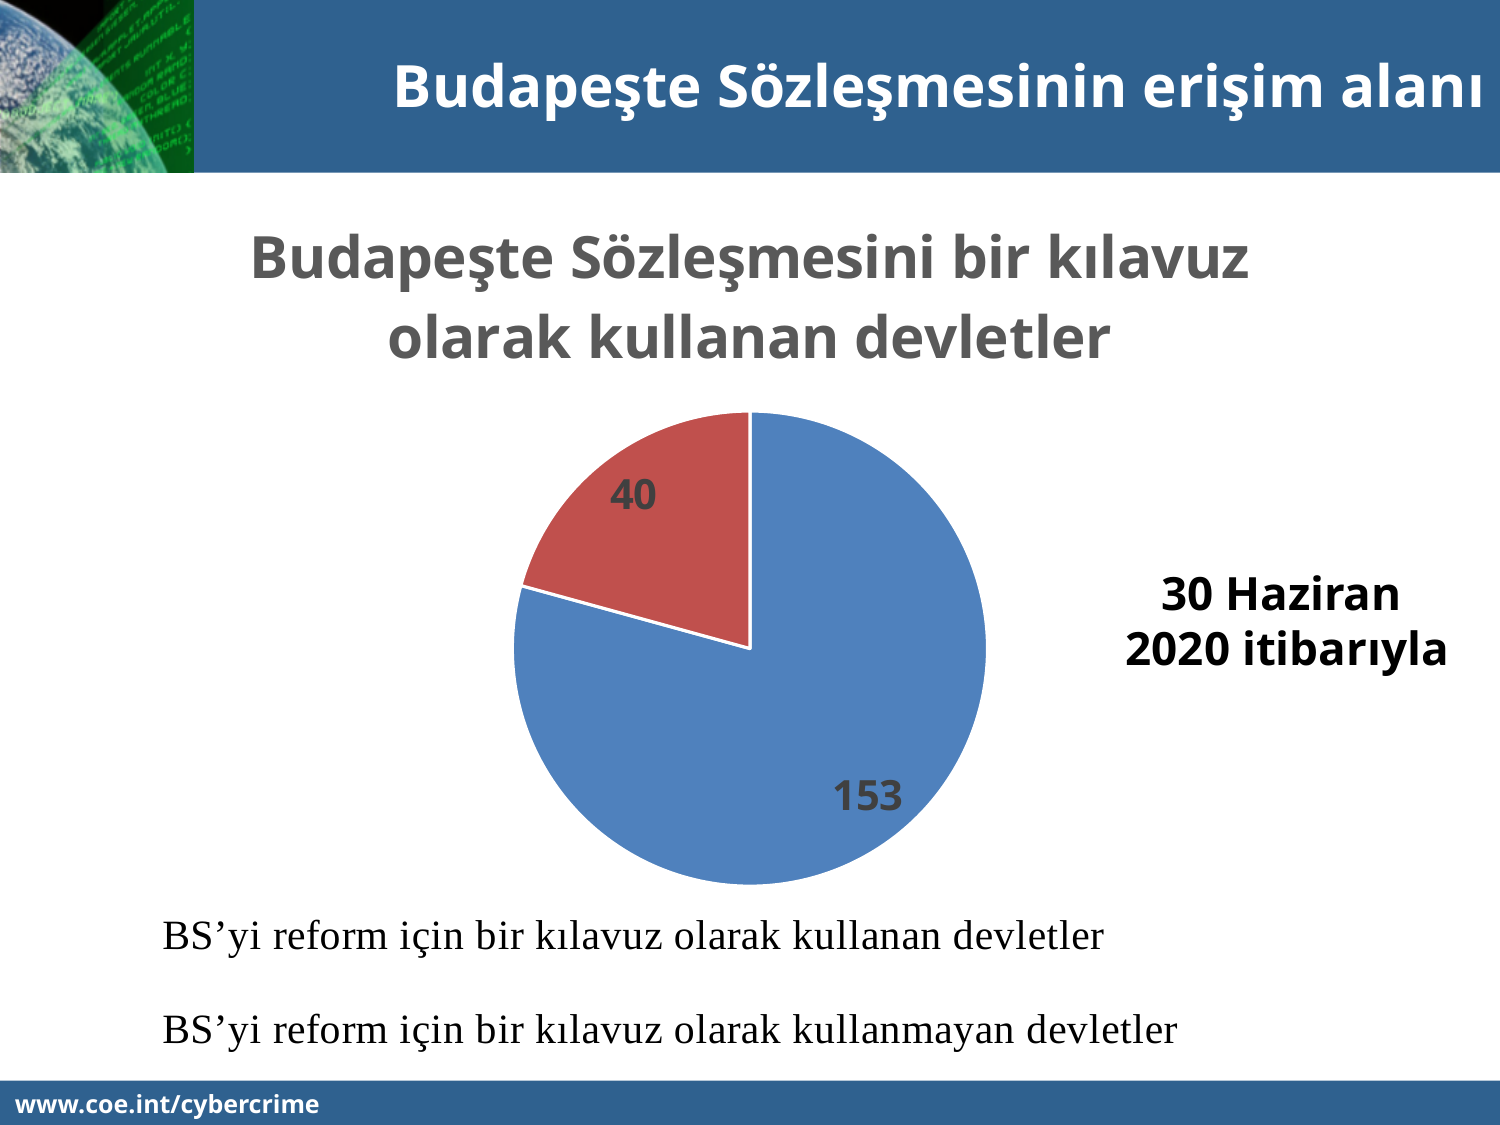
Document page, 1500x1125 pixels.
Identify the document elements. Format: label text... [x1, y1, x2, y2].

text_box www.coe.int/cybercrime [0, 1082, 1500, 1125]
text_box Budapeşte Sözleşmesinin erişim alanı [198, 0, 1500, 172]
picture [0, 0, 194, 172]
chart [0, 172, 1500, 1076]
